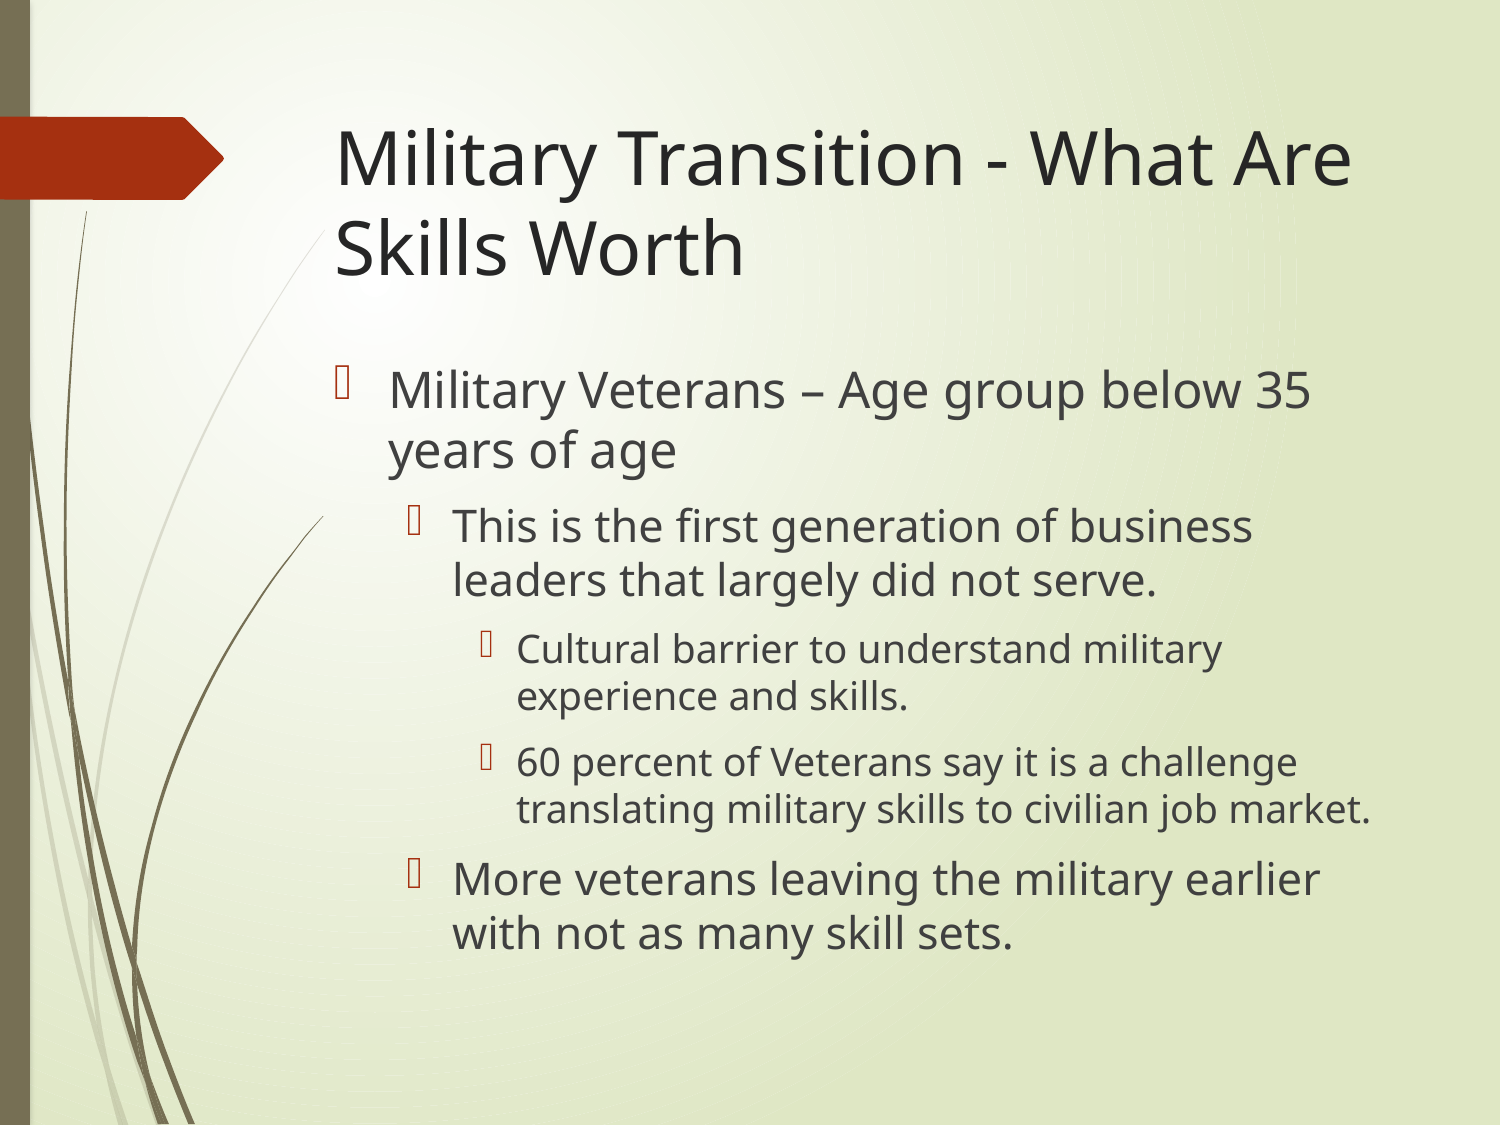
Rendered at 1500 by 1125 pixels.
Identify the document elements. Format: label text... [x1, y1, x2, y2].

title Military Transition - What Are Skills Worth [319, 102, 1400, 313]
list Military Veterans – Age group below 35 years of age This is the first generation of business leaders that largely did not serve. Cultural barrier to understand military experience and skills. 60 percent of Veterans say it is a challenge translating military skills to civilian job market. More veterans leaving the military earlier with not as many skill sets. [318, 350, 1400, 970]
